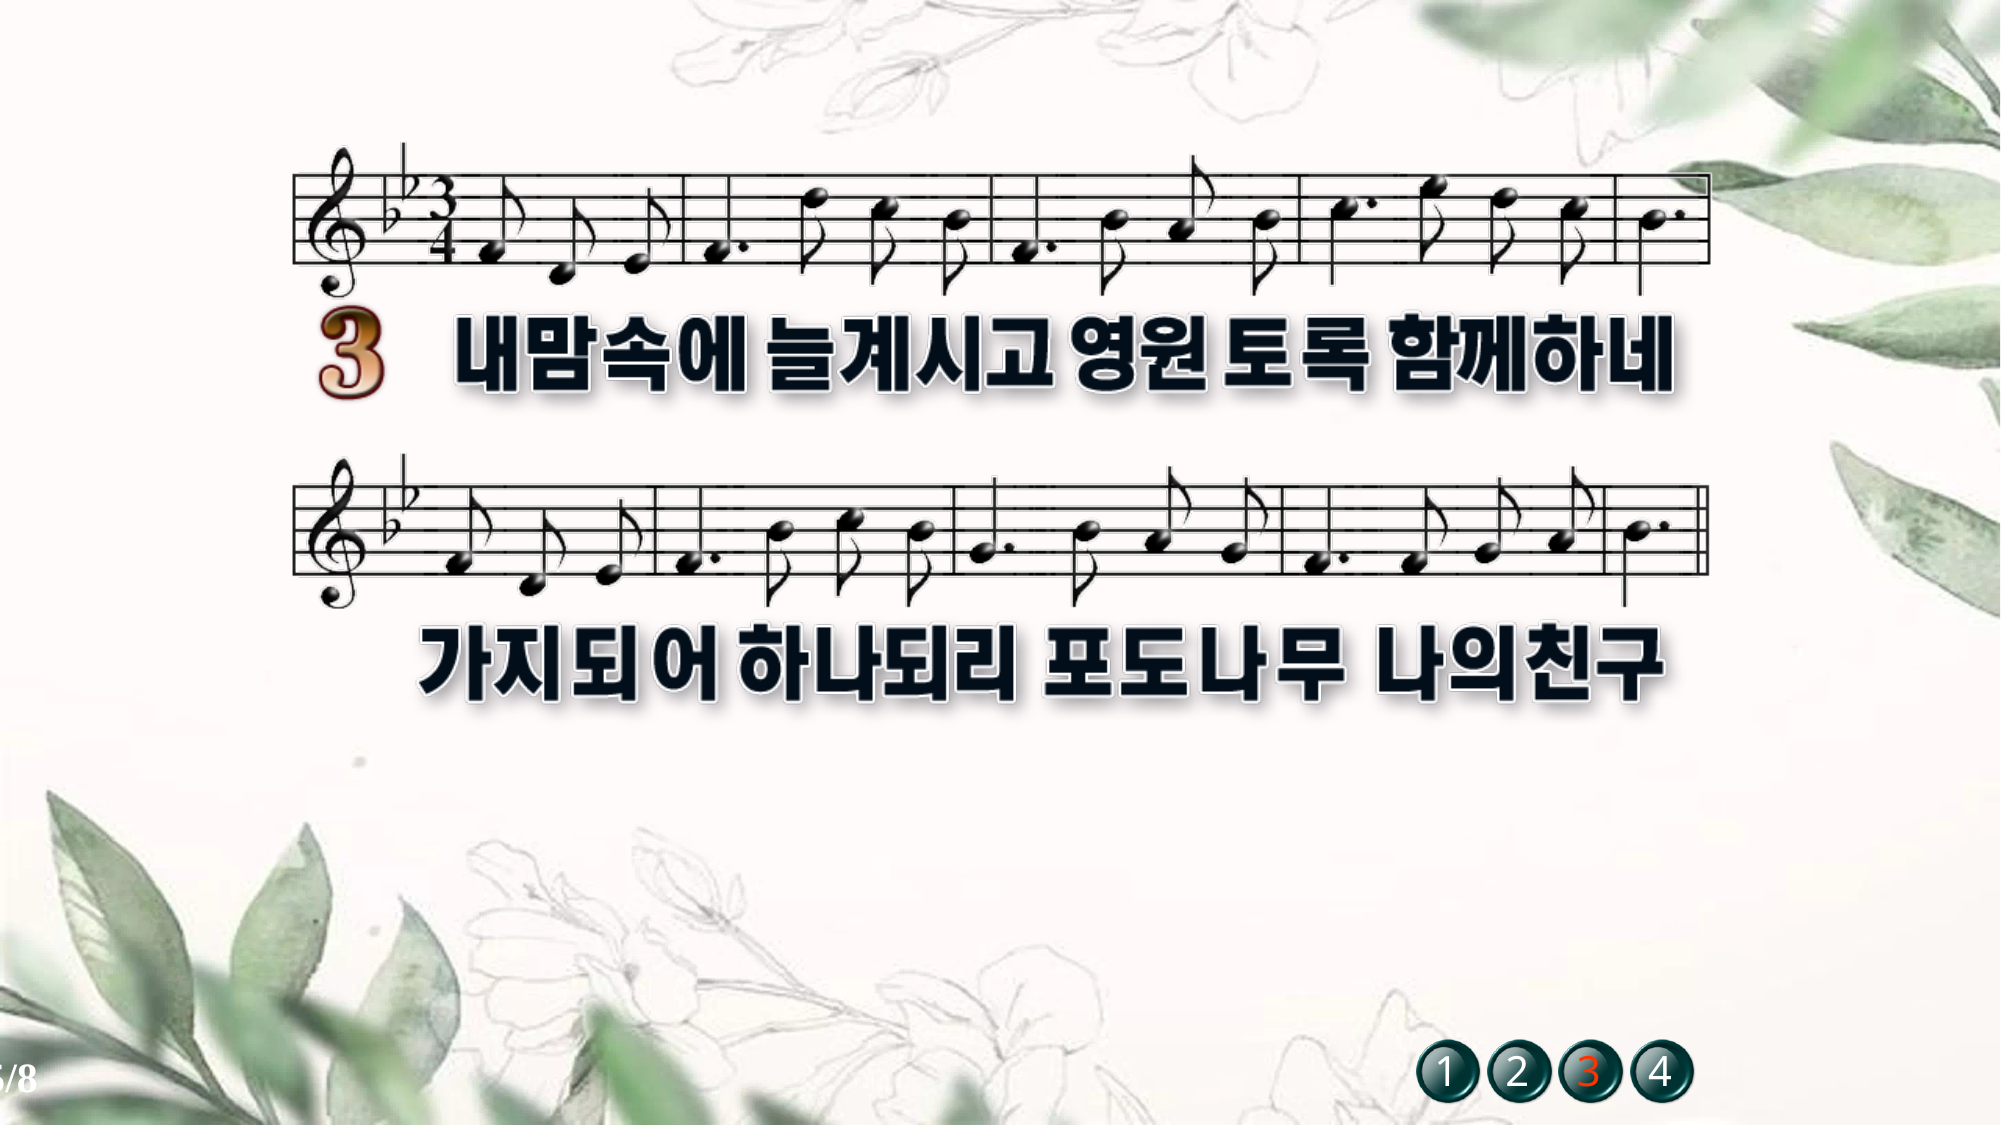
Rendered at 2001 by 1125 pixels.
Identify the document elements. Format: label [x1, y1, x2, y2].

text_box [1555, 1035, 1626, 1106]
text_box [1484, 1035, 1555, 1106]
picture [0, 0, 2001, 1125]
text_box [1627, 1035, 1697, 1106]
text_box [1413, 1035, 1484, 1106]
